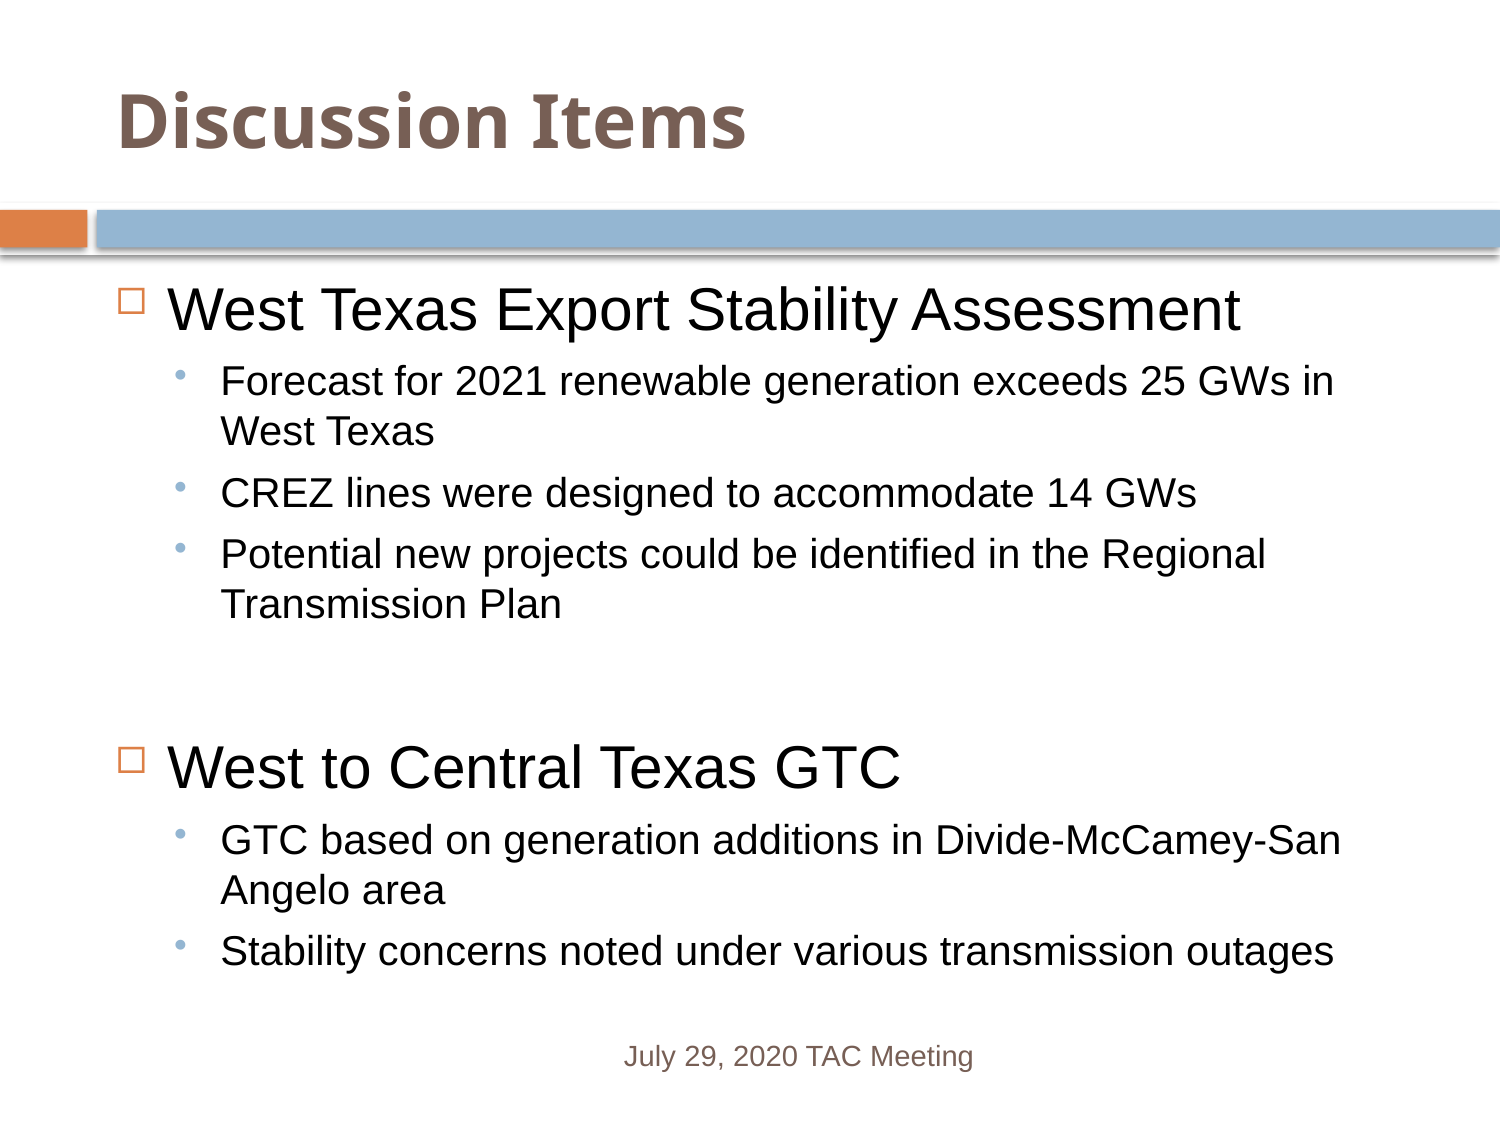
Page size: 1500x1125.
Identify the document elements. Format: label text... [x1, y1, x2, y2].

footer July 29, 2020 TAC Meeting [99, 1025, 990, 1085]
list West Texas Export Stability Assessment Forecast for 2021 renewable generation exceeds 25 GWs in West Texas CREZ lines were designed to accommodate 14 GWs Potential new projects could be identified in the Regional Transmission Plan West to Central Texas GTC GTC based on generation additions in Divide-McCamey-San Angelo area Stability concerns noted under various transmission outages [100, 262, 1439, 1001]
title Discussion Items [100, 37, 1439, 201]
